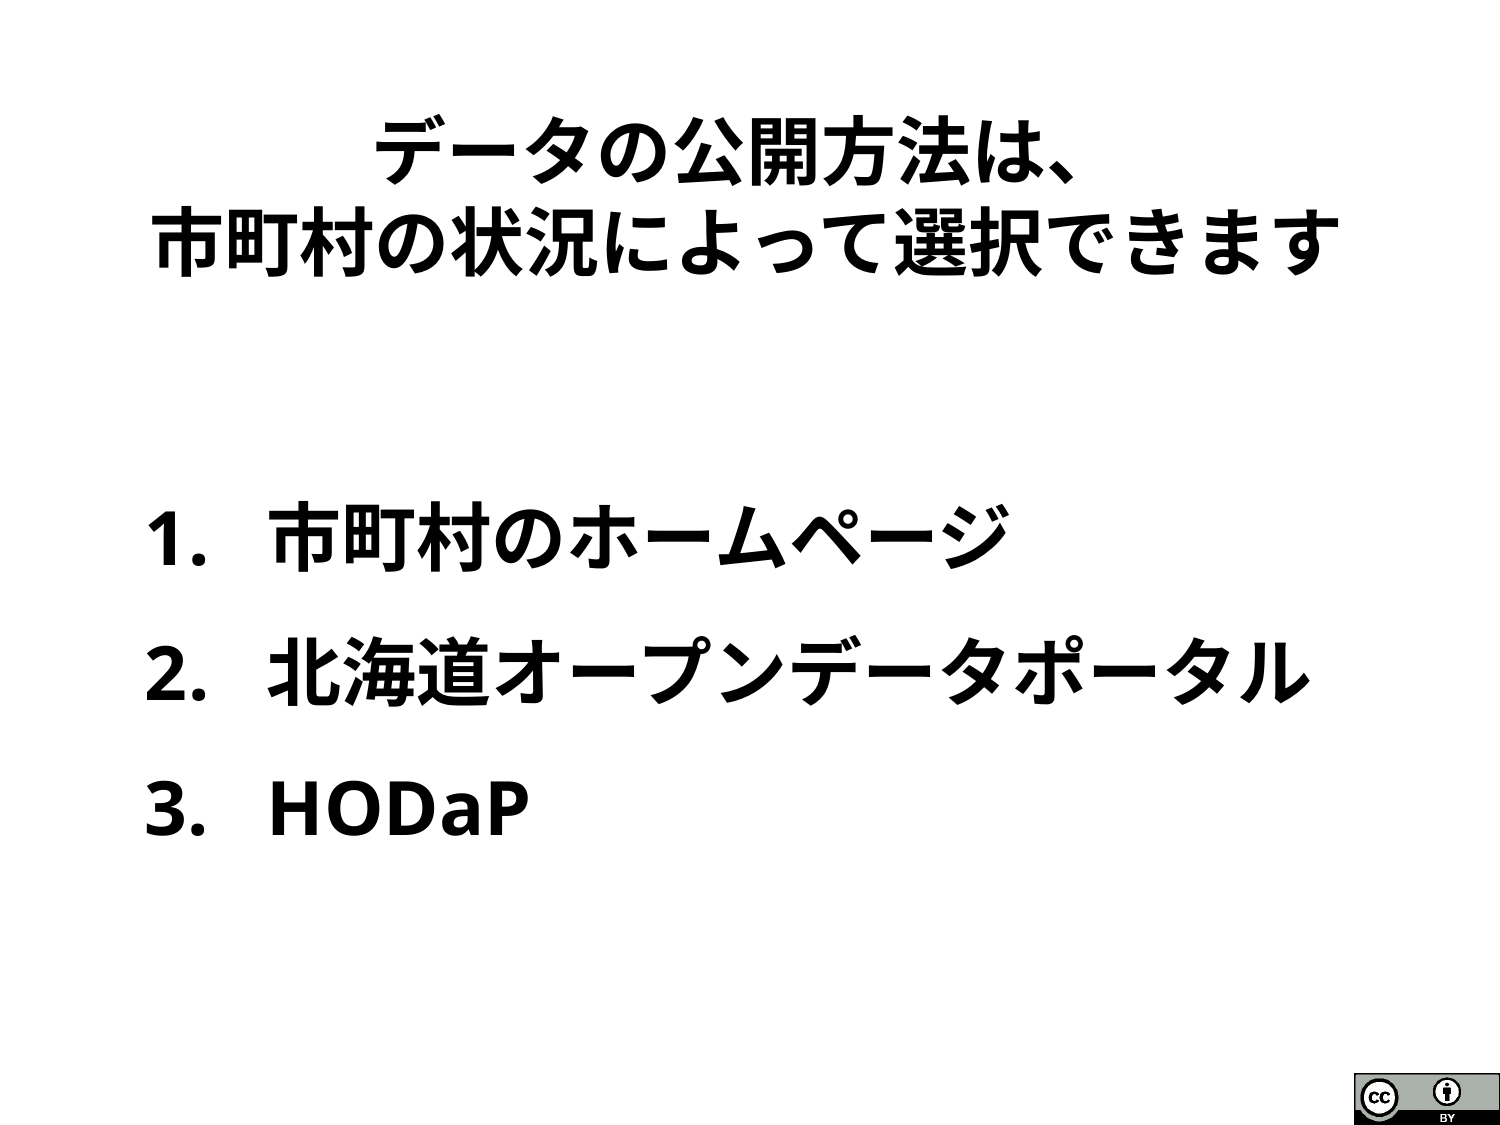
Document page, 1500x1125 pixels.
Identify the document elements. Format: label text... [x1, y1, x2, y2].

text_box データの公開方法は、 市町村の状況によって選択できます [113, 97, 1380, 293]
picture [1354, 1073, 1500, 1125]
text_box 市町村のホームページ 北海道オープンデータポータル HODaP [129, 438, 1397, 858]
